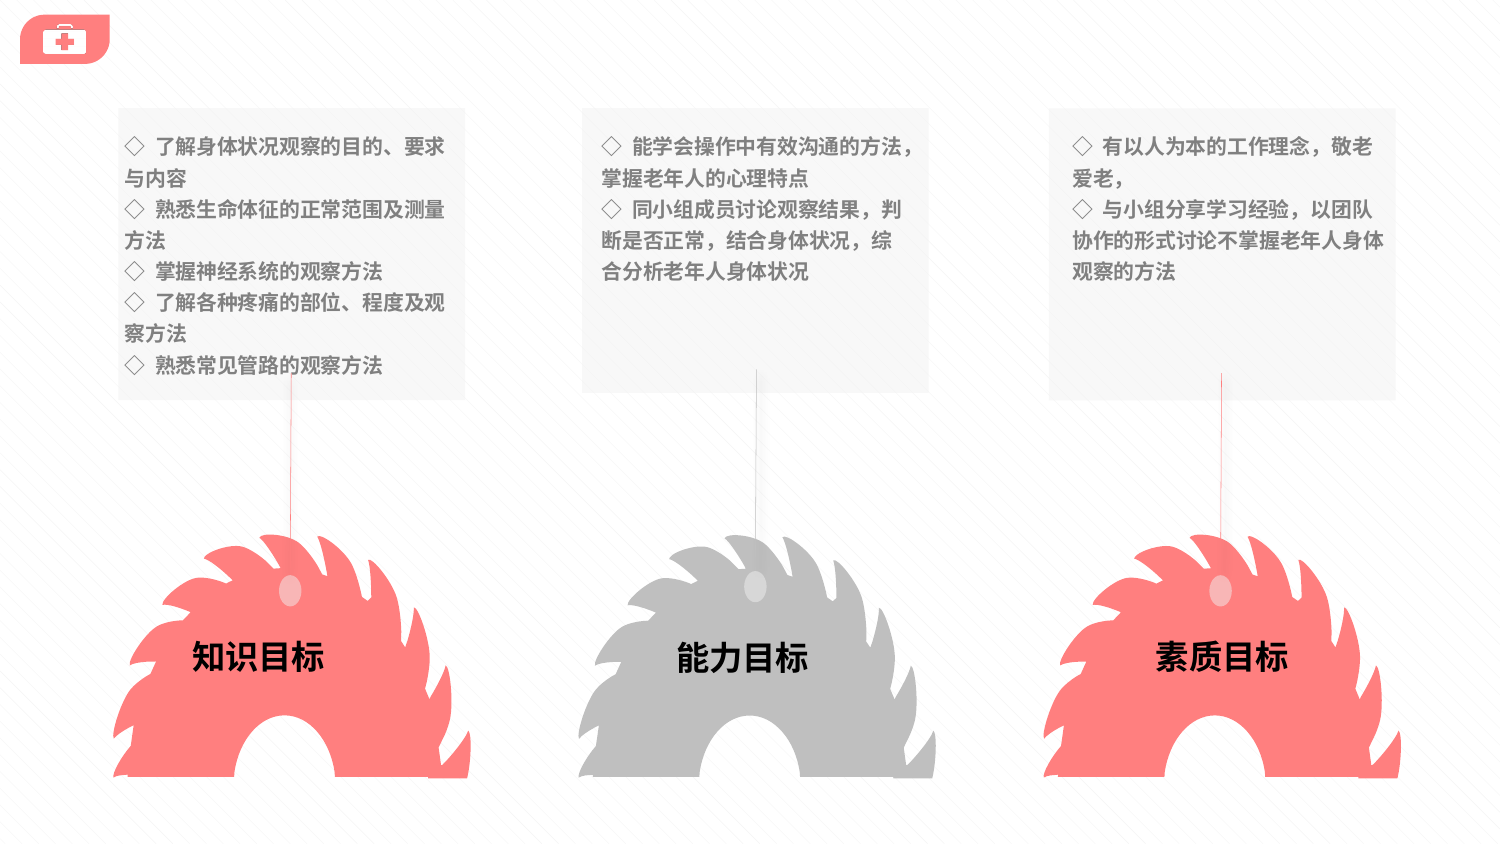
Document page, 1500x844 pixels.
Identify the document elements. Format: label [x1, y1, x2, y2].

text_box [1043, 108, 1401, 779]
text_box [19, 14, 110, 64]
text_box [578, 108, 936, 779]
text_box [109, 108, 471, 779]
